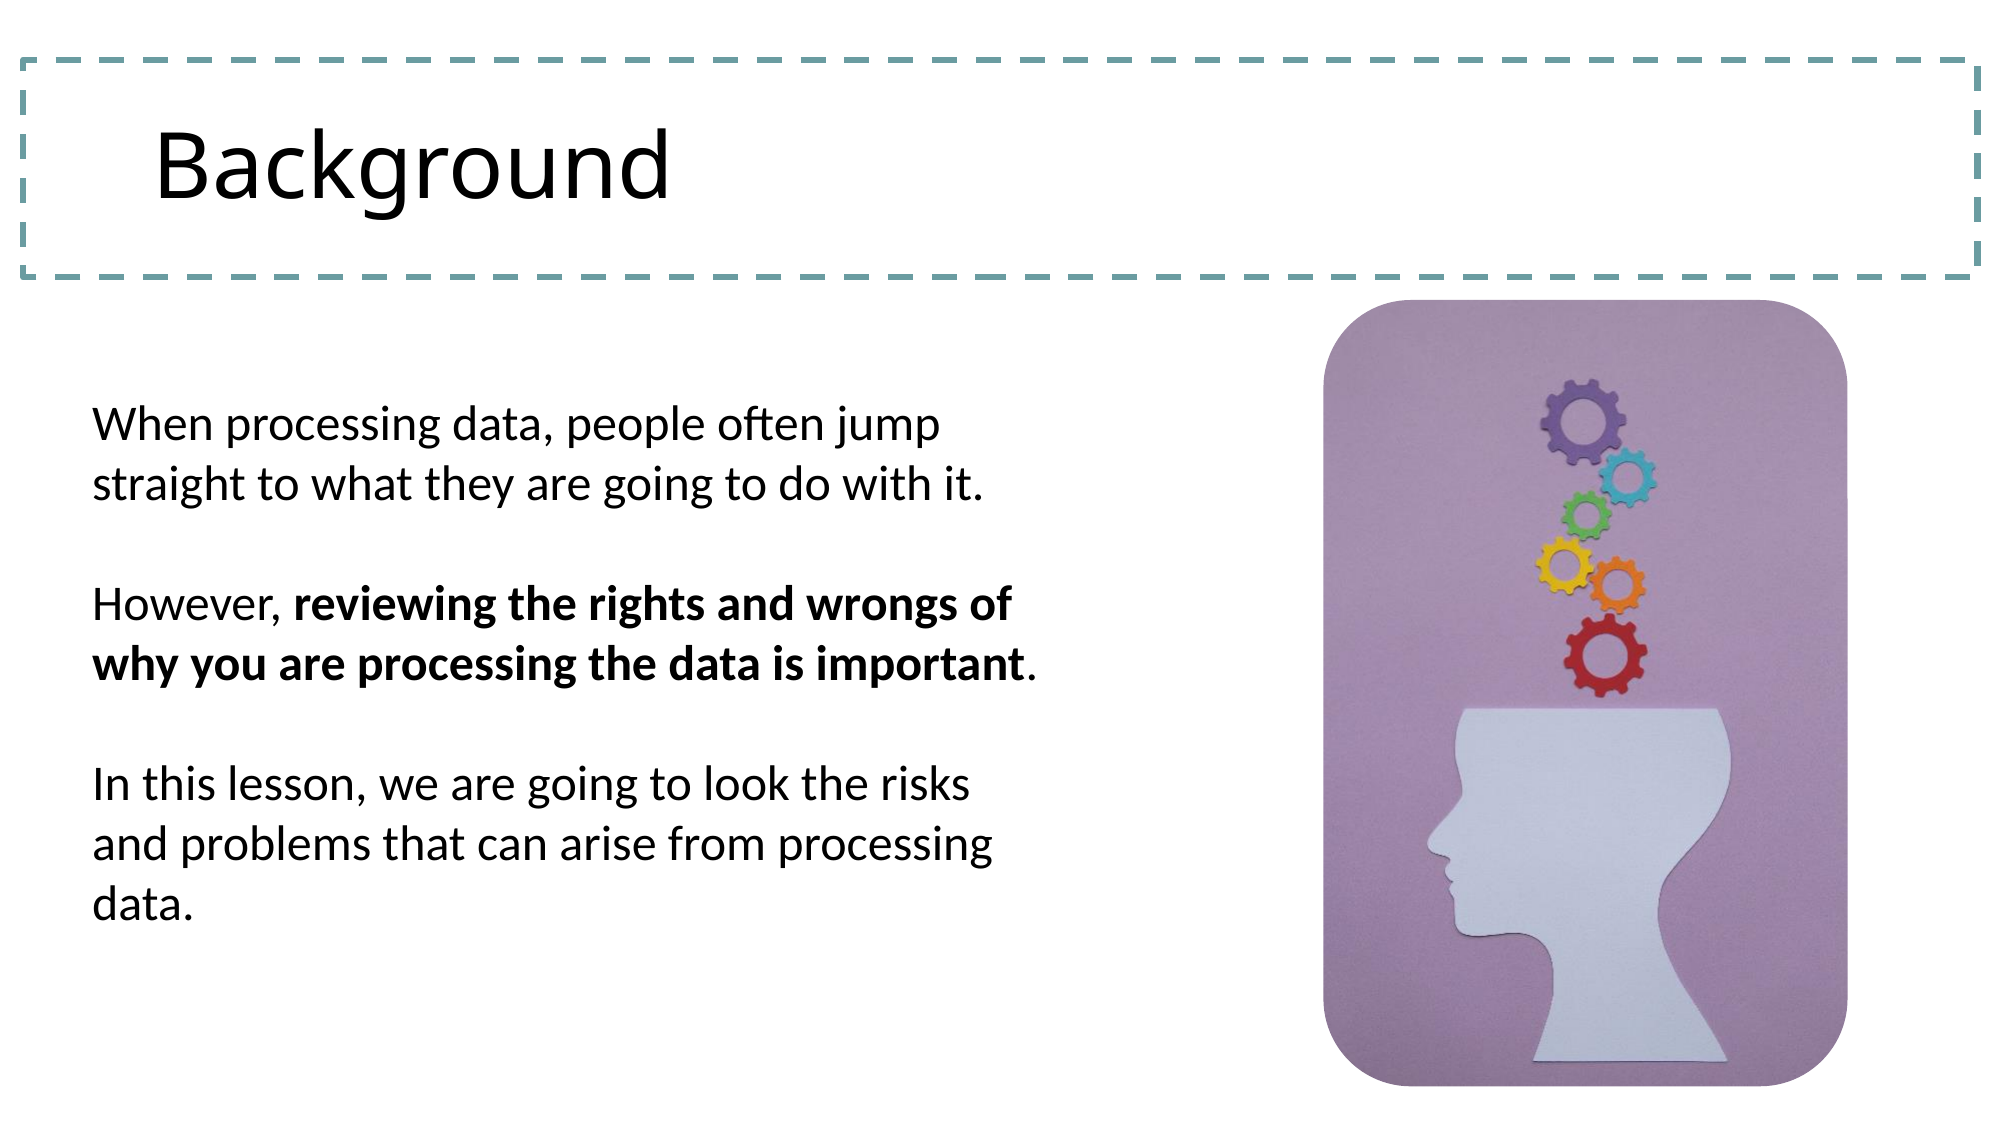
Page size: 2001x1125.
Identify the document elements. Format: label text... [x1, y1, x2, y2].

title Background [137, 59, 1863, 278]
text_box When processing data, people often jump straight to what they are going to do with it. However, reviewing the rights and wrongs of why you are processing the data is important. In this lesson, we are going to look the risks and problems that can arise from processing data. [77, 382, 1059, 938]
picture [1323, 299, 1848, 1087]
